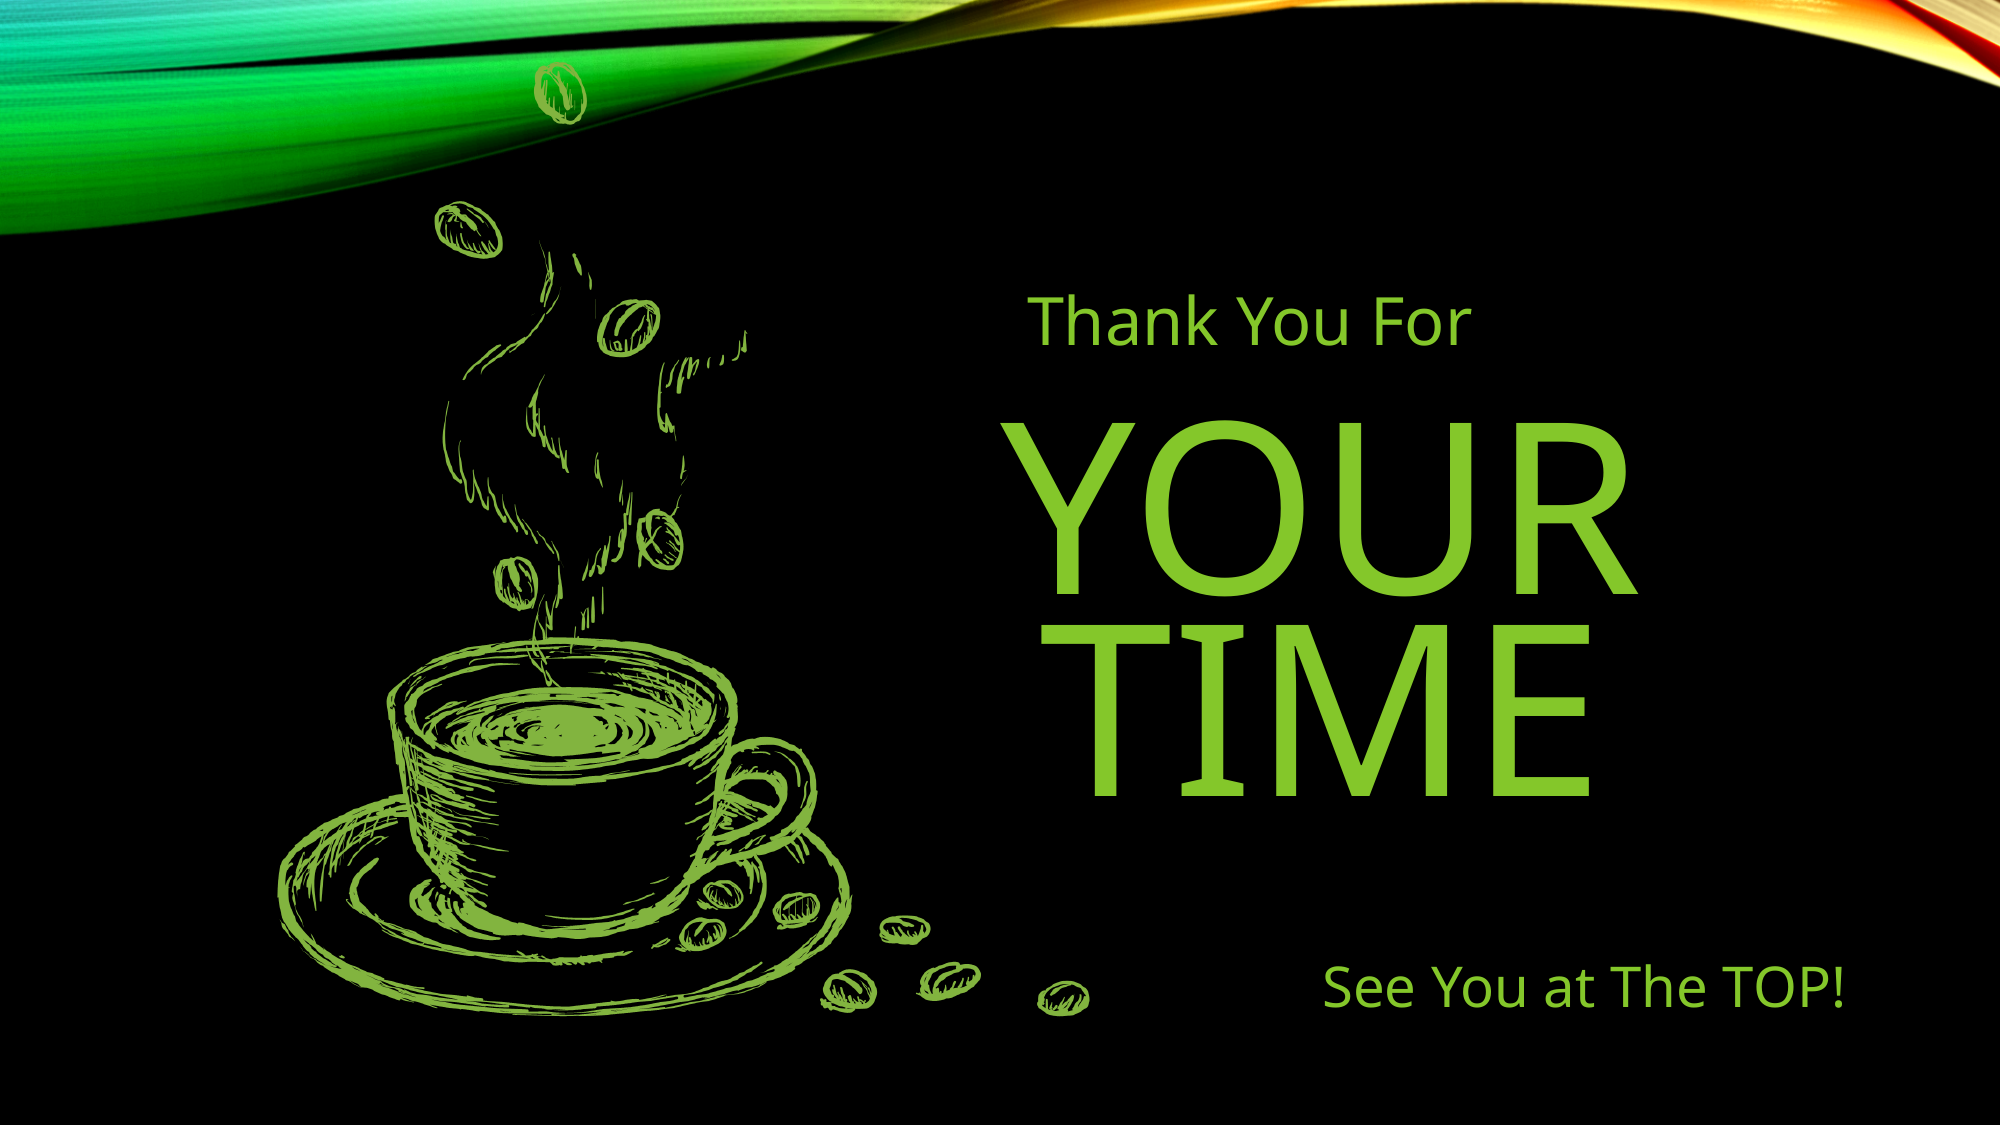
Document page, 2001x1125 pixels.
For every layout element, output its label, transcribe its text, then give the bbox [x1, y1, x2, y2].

picture [0, 0, 2000, 1073]
text_box Thank You For [1160, 269, 1661, 370]
text_box See You at The TOP! [1200, 941, 1968, 1030]
text_box YOUR TIME [1160, 424, 1741, 847]
